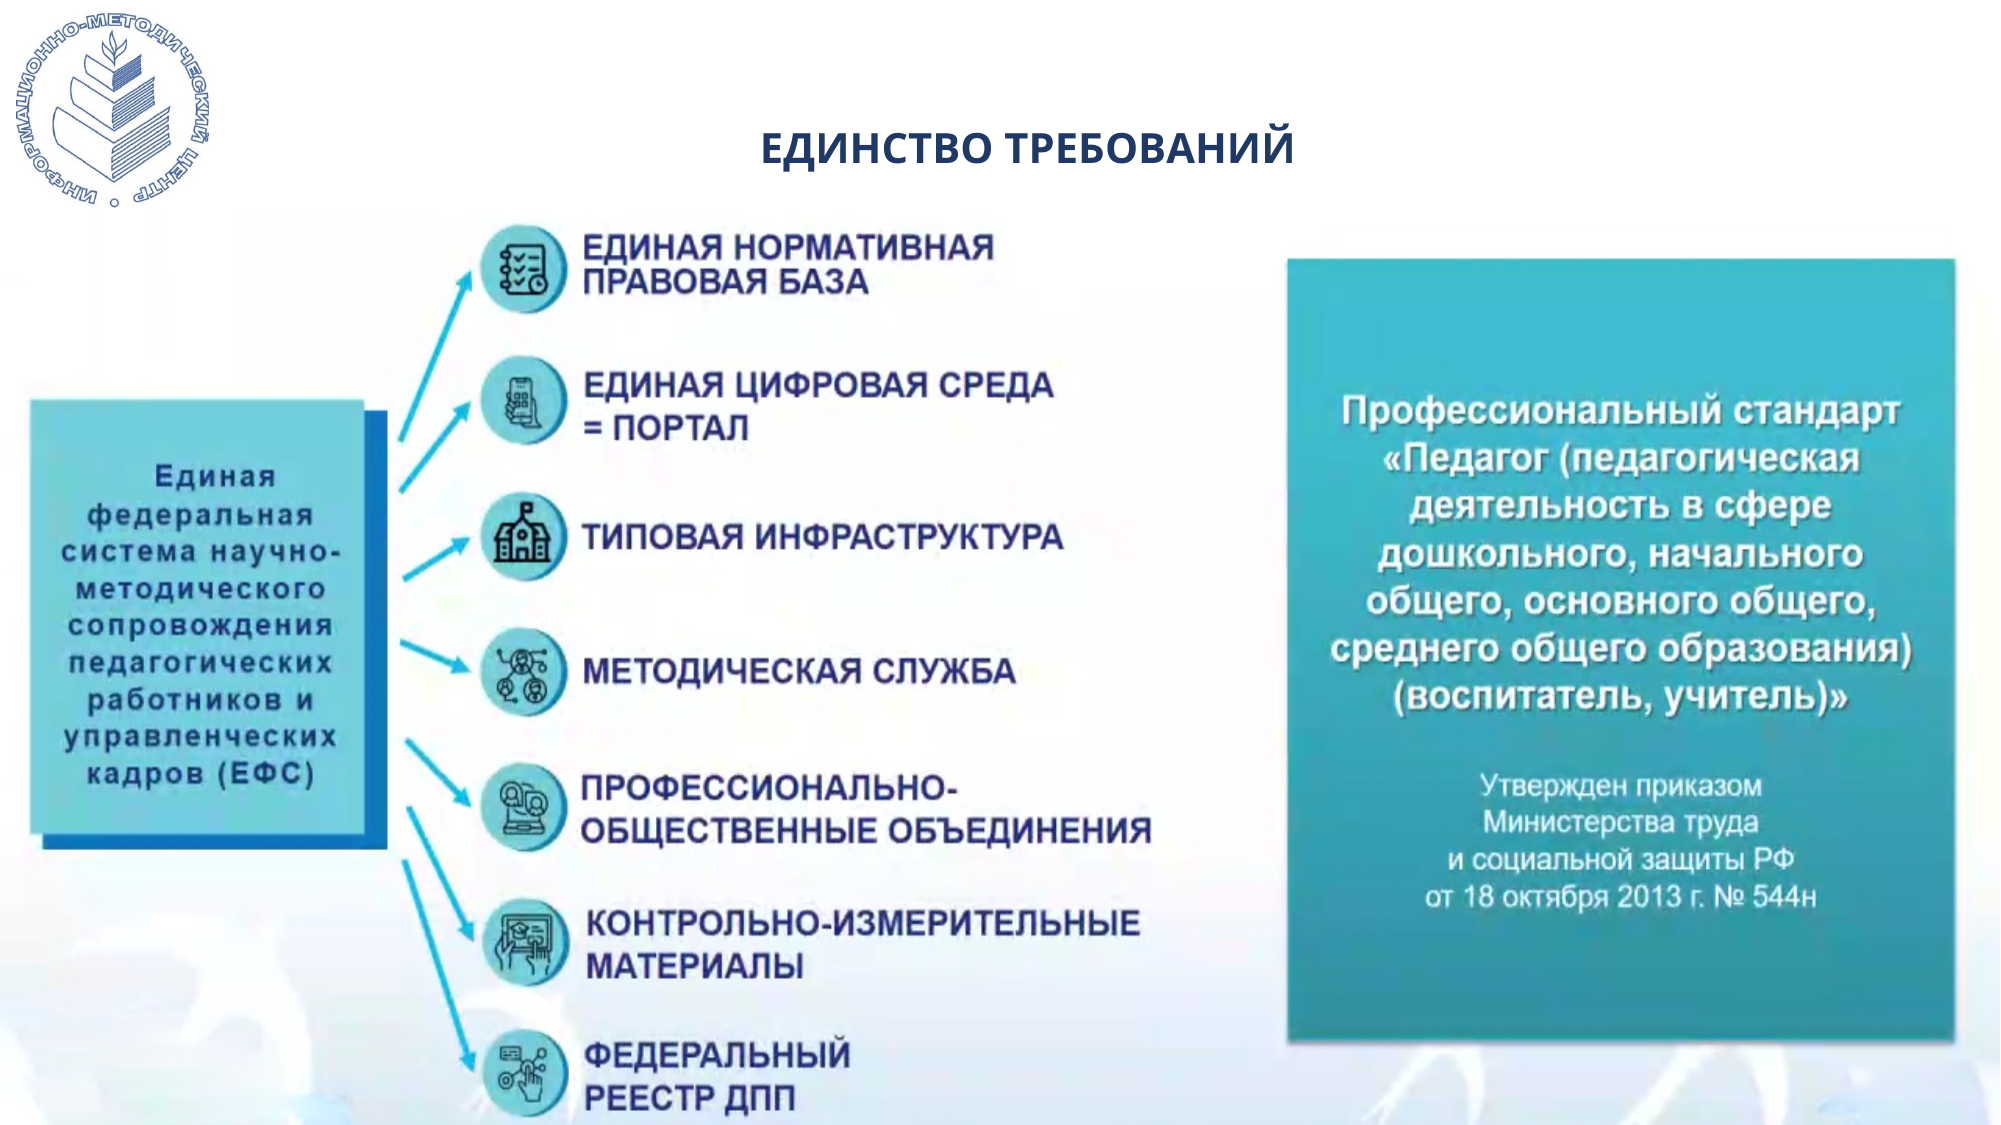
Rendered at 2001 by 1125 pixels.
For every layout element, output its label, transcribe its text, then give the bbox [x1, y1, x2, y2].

picture [15, 11, 209, 209]
picture [0, 214, 2000, 1125]
title Единство требований [161, 85, 1895, 214]
